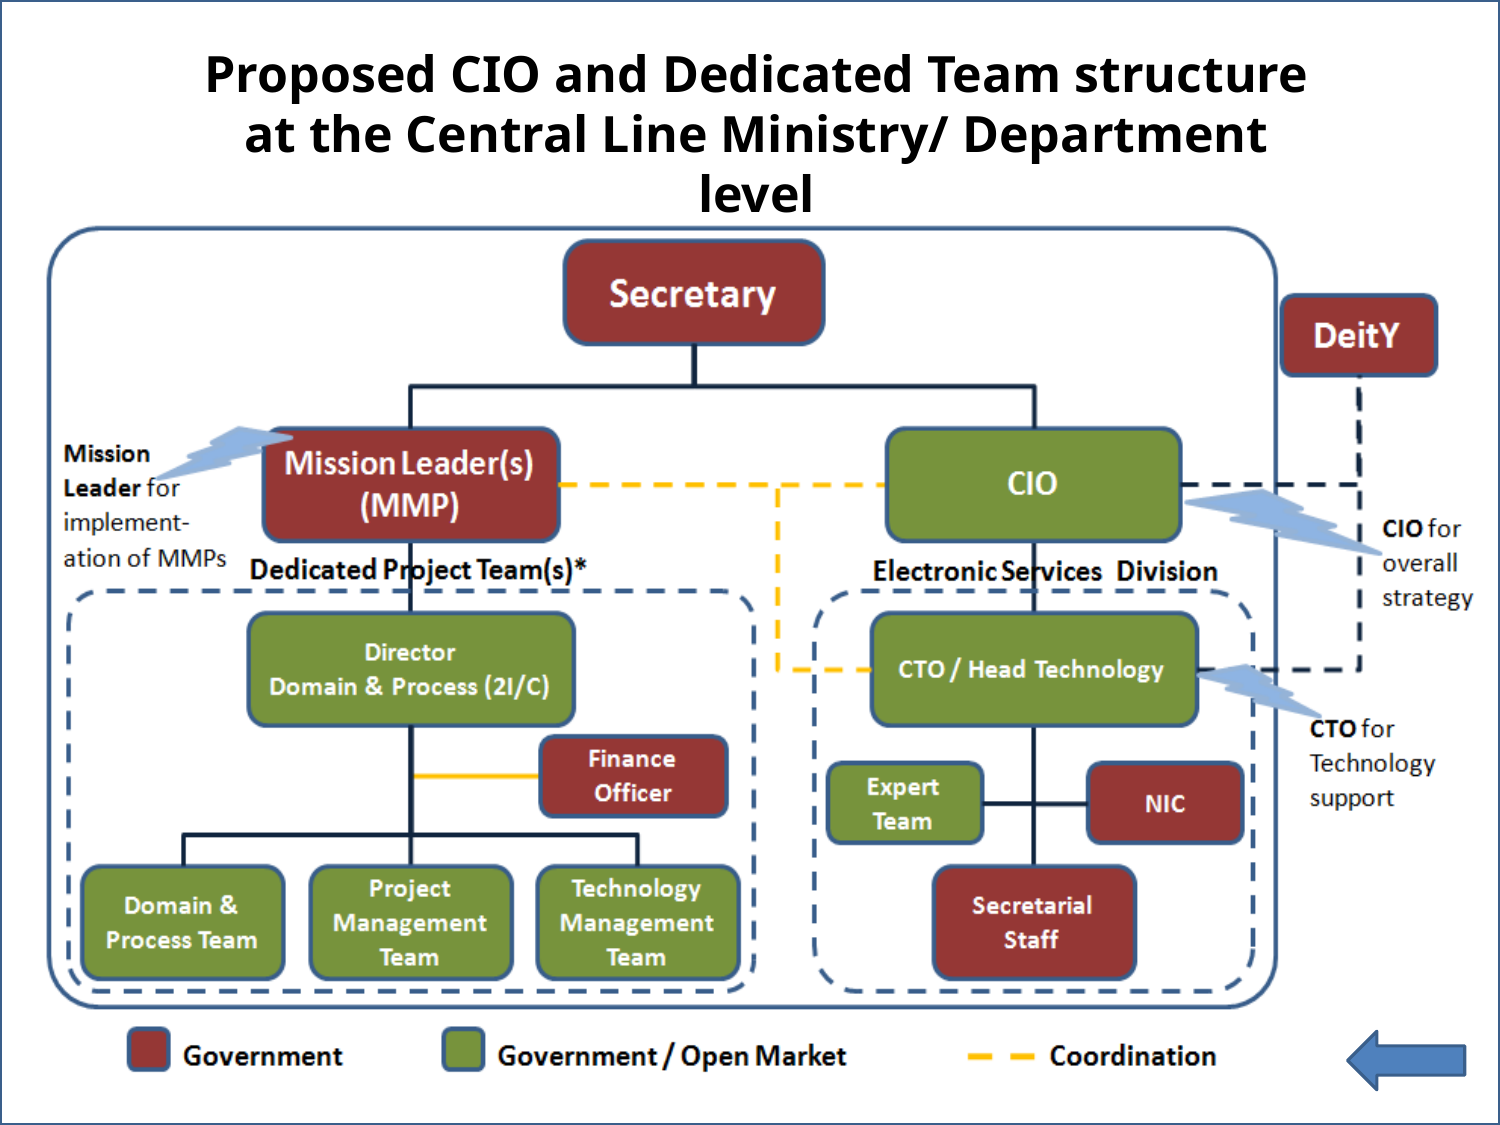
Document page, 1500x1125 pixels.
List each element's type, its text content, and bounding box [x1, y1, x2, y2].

text_box Proposed CIO and Dedicated Team structure at the Central Line Ministry/ Department level [175, 35, 1338, 215]
picture [38, 215, 1477, 1079]
text_box [0, 0, 1500, 1125]
